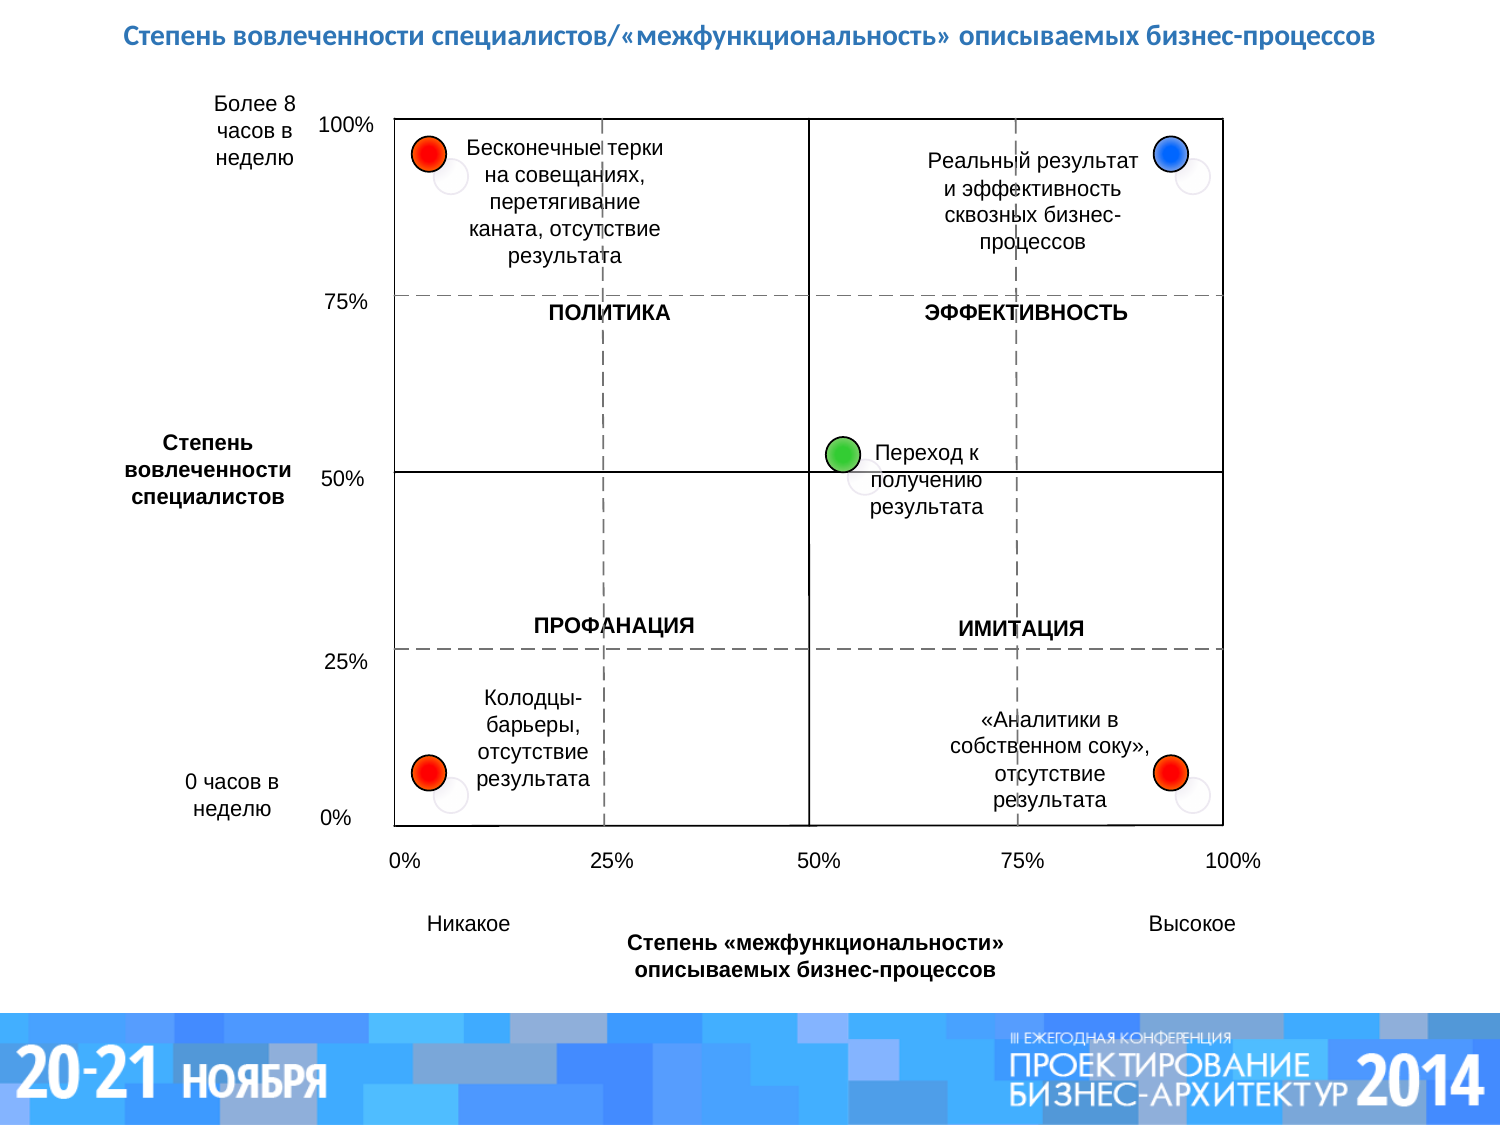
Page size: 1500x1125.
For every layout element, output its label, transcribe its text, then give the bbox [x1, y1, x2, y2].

picture [0, 1013, 1500, 1125]
title Степень вовлеченности специалистов/«межфункциональность» описываемых бизнес-процессов [103, 13, 1397, 96]
picture [101, 70, 1282, 1007]
